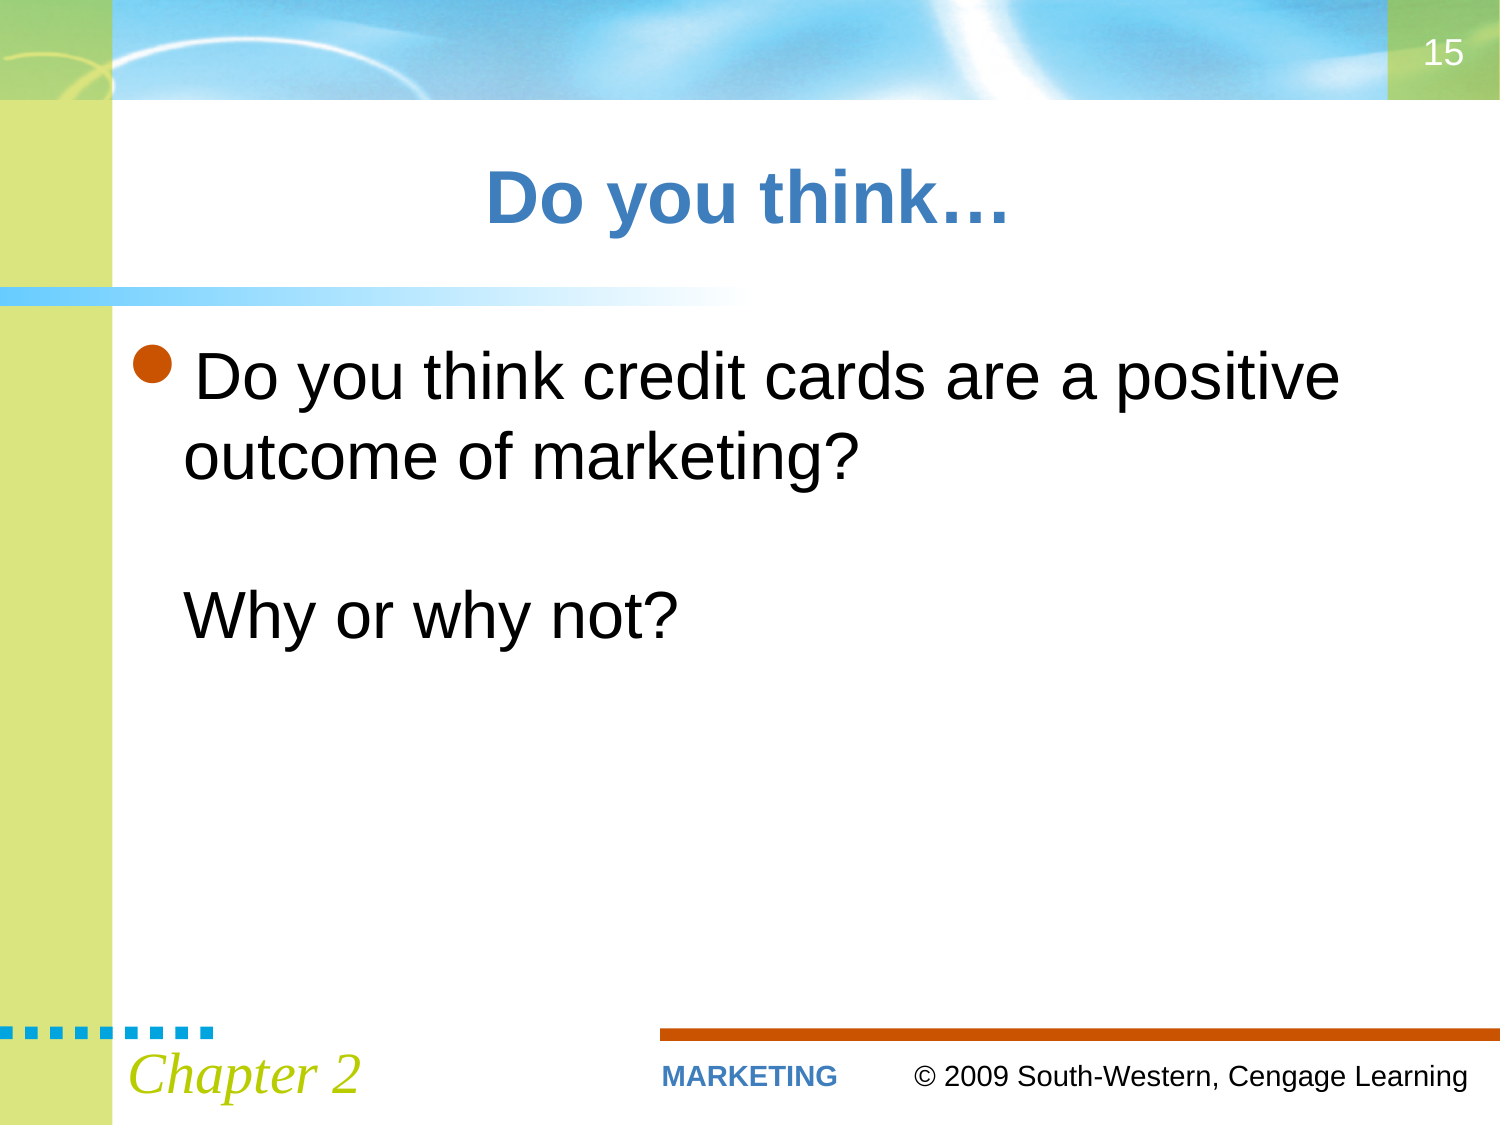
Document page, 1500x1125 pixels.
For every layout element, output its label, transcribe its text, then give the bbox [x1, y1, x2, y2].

list Do you think credit cards are a positive outcome of marketing? Why or why not? [112, 324, 1426, 1001]
footer Chapter 2 [112, 1012, 638, 1113]
title Do you think… [112, 99, 1388, 288]
slide_number 15 [1387, 0, 1500, 101]
